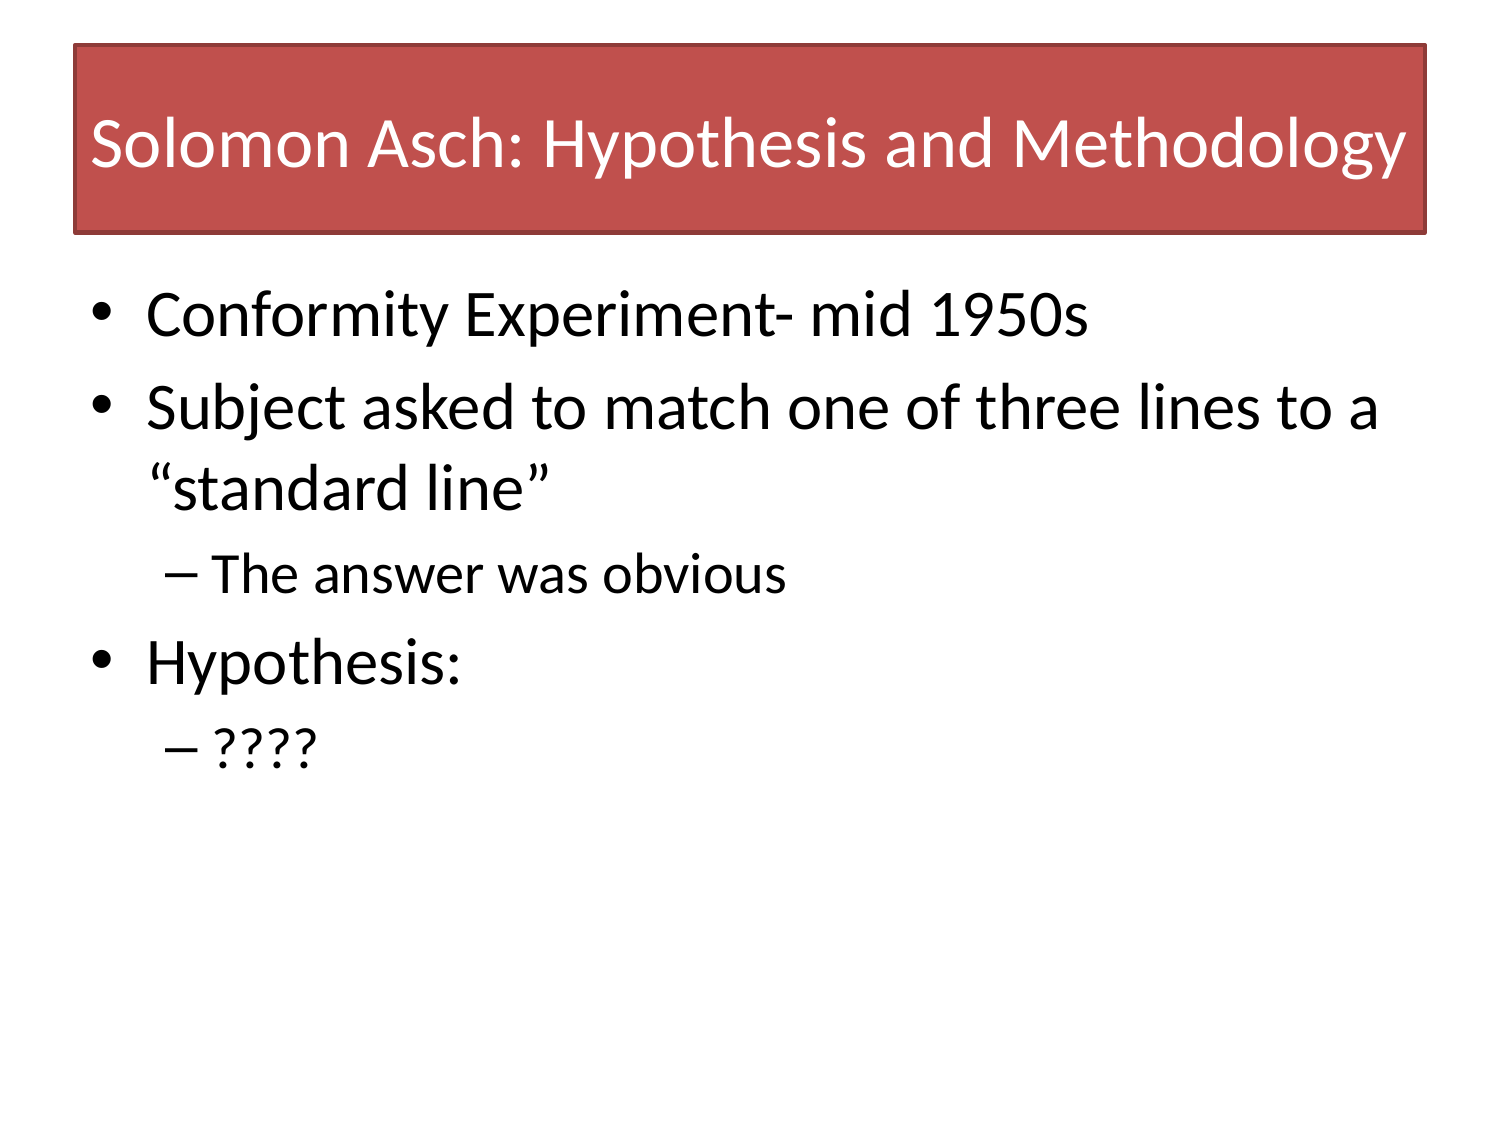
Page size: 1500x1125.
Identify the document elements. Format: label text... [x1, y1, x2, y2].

list Conformity Experiment- mid 1950s Subject asked to match one of three lines to a “standard line” The answer was obvious Hypothesis: ???? [75, 262, 1425, 1005]
title Solomon Asch: Hypothesis and Methodology [73, 43, 1427, 235]
